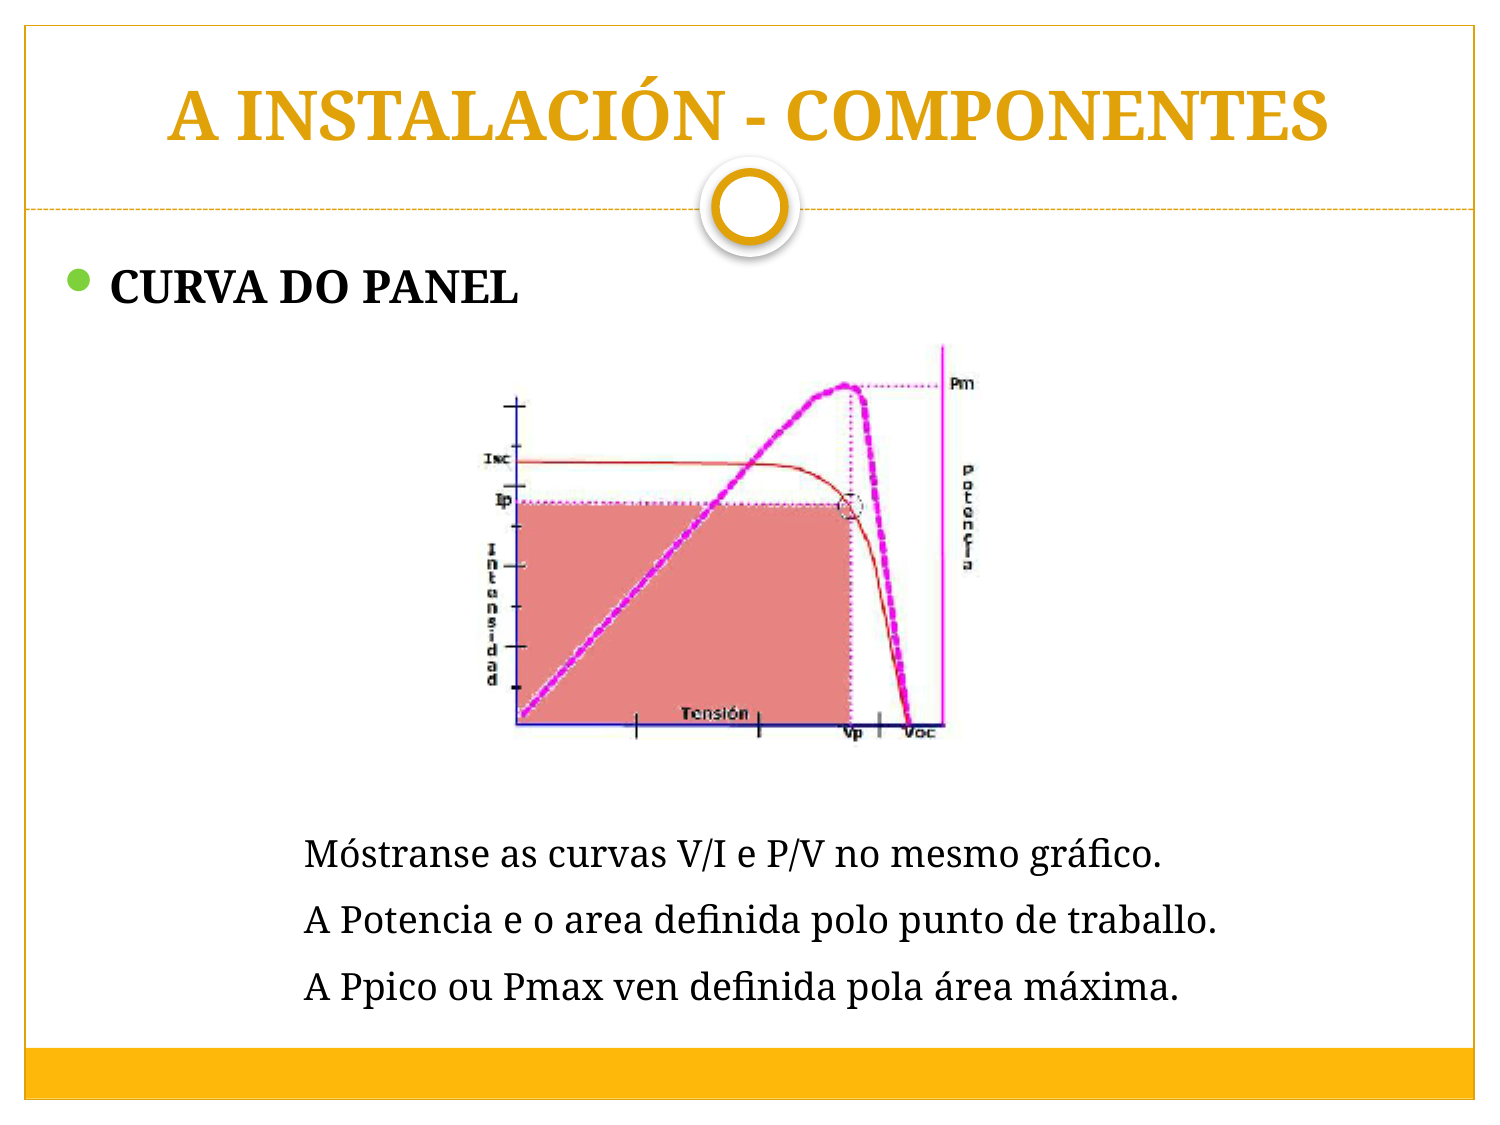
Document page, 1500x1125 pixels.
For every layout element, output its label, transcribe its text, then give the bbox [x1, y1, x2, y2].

list CURVA DO PANEL [49, 250, 1445, 1001]
text_box Móstranse as curvas V/I e P/V no mesmo gráfico. A Potencia e o area definida polo punto de traballo. A Ppico ou Pmax ven definida pola área máxima. [289, 834, 1235, 1016]
picture [454, 337, 999, 756]
title A INSTALACIÓN - COMPONENTES [49, 37, 1450, 162]
